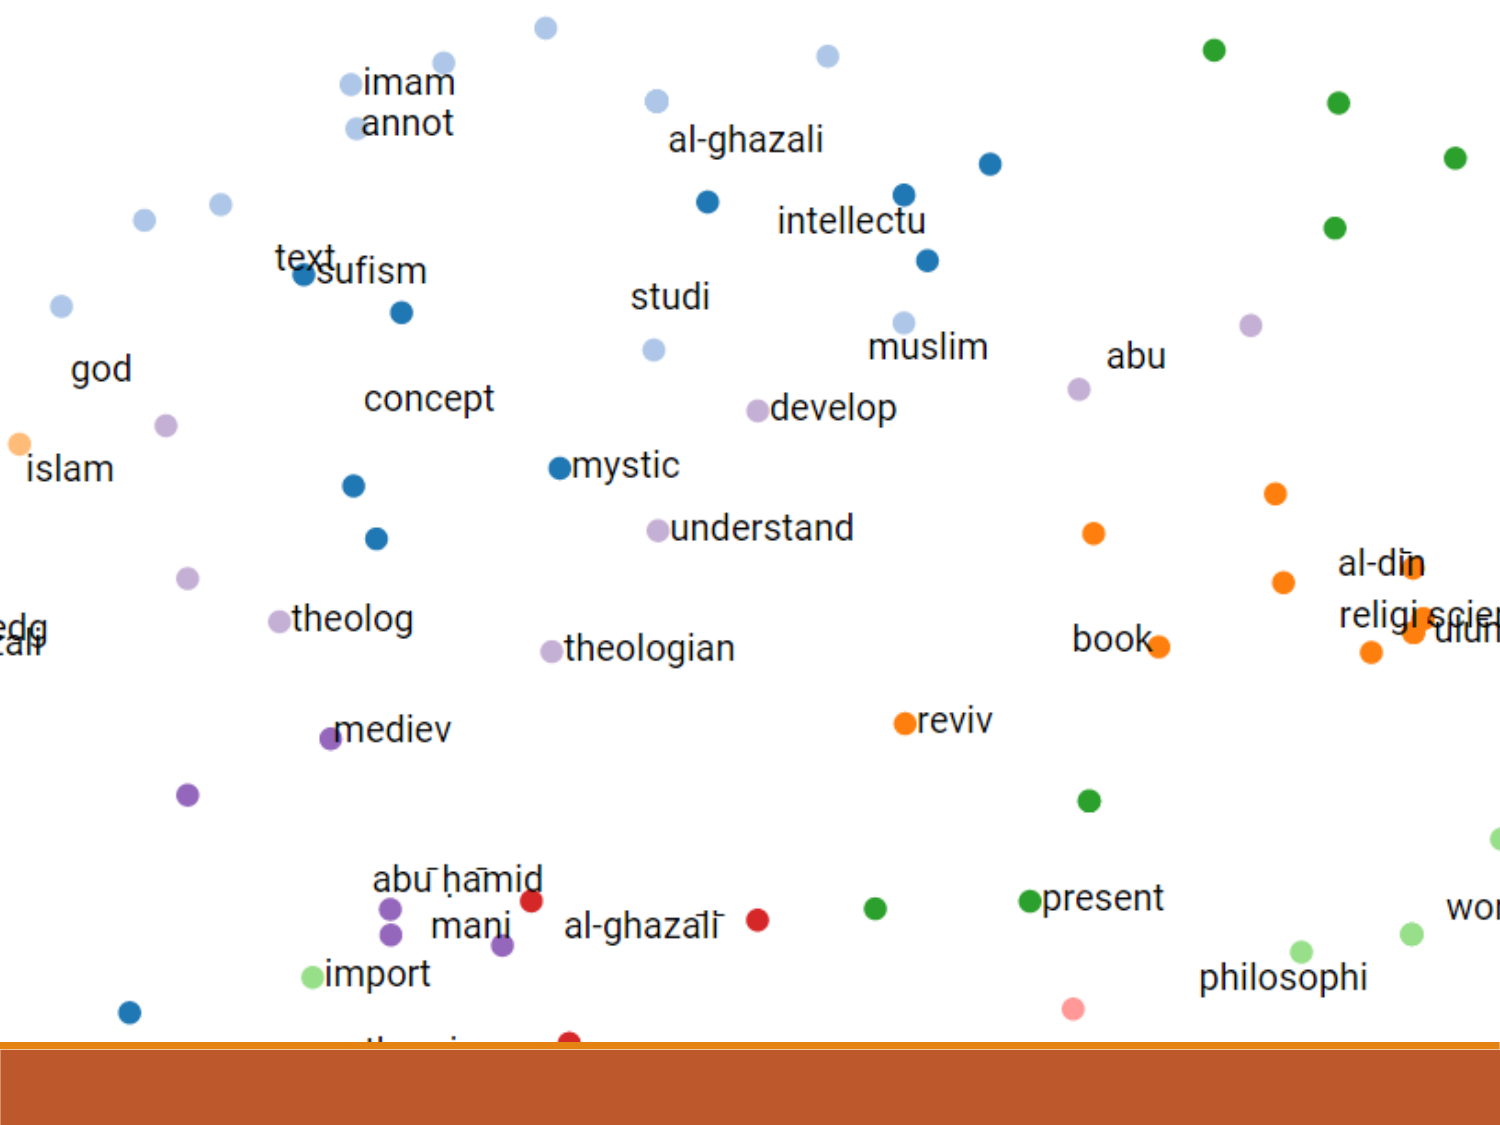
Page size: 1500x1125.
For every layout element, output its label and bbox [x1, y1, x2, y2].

list [0, 0, 1500, 1042]
